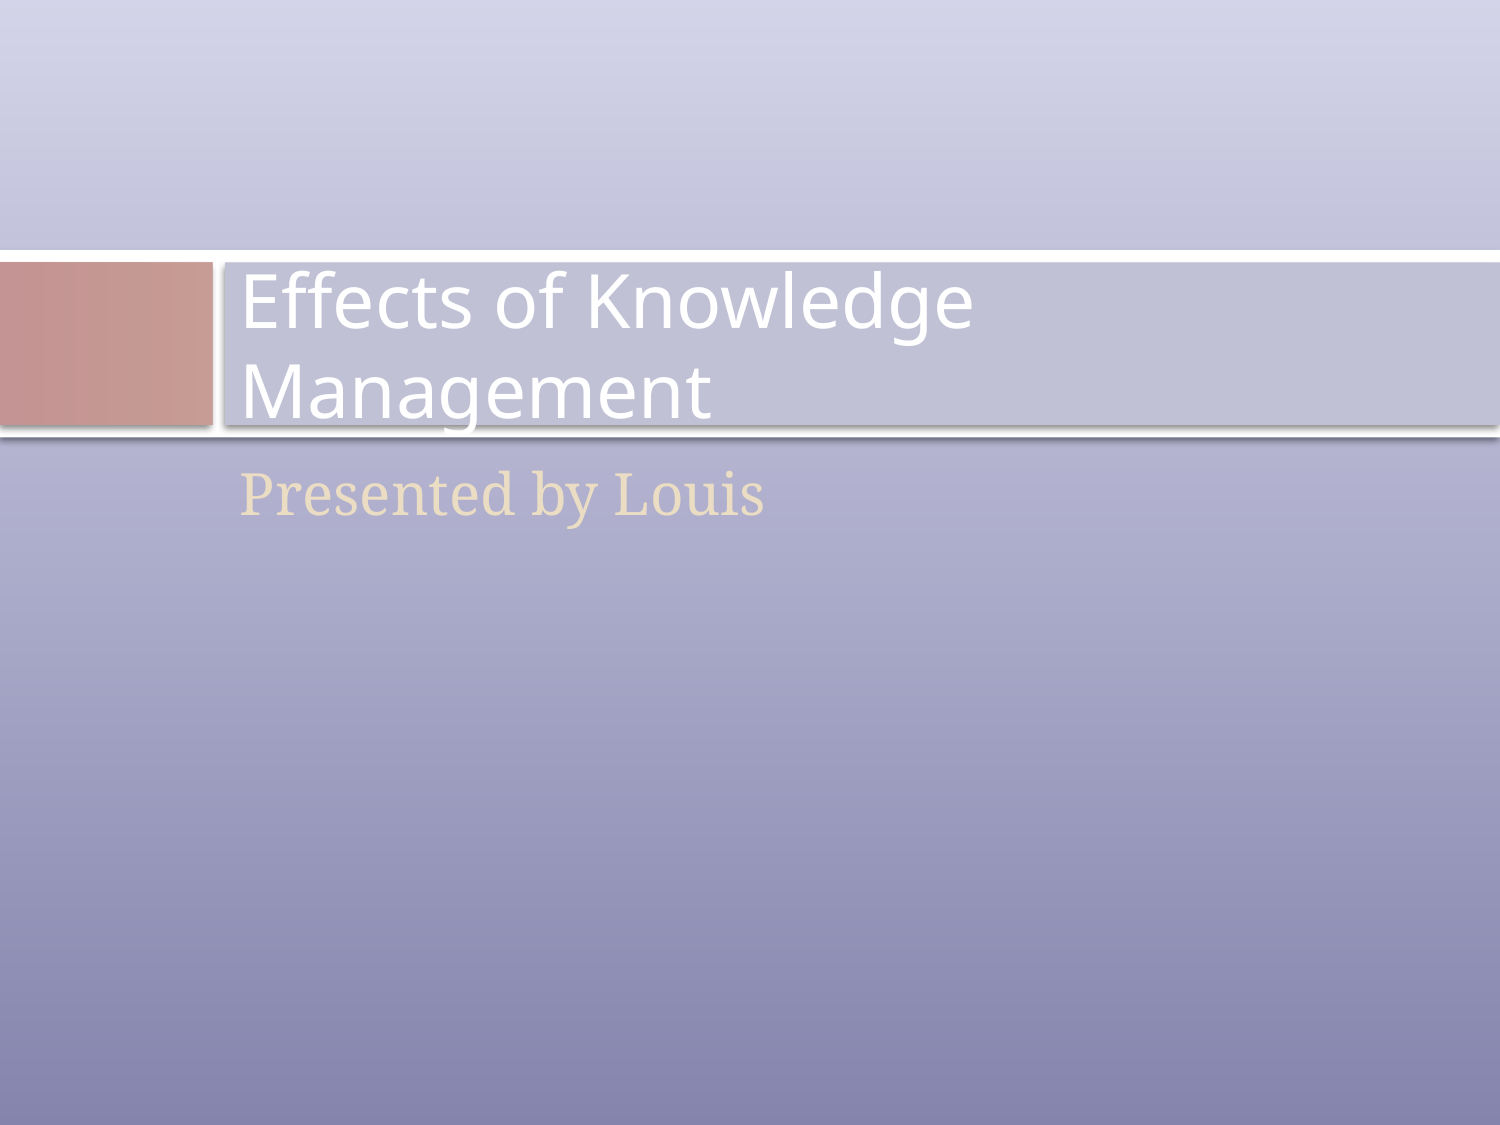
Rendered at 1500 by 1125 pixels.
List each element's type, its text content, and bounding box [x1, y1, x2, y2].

list Presented by Louis [225, 450, 1394, 725]
text_box [0, 261, 214, 426]
title Effects of Knowledge Management [225, 262, 1475, 425]
